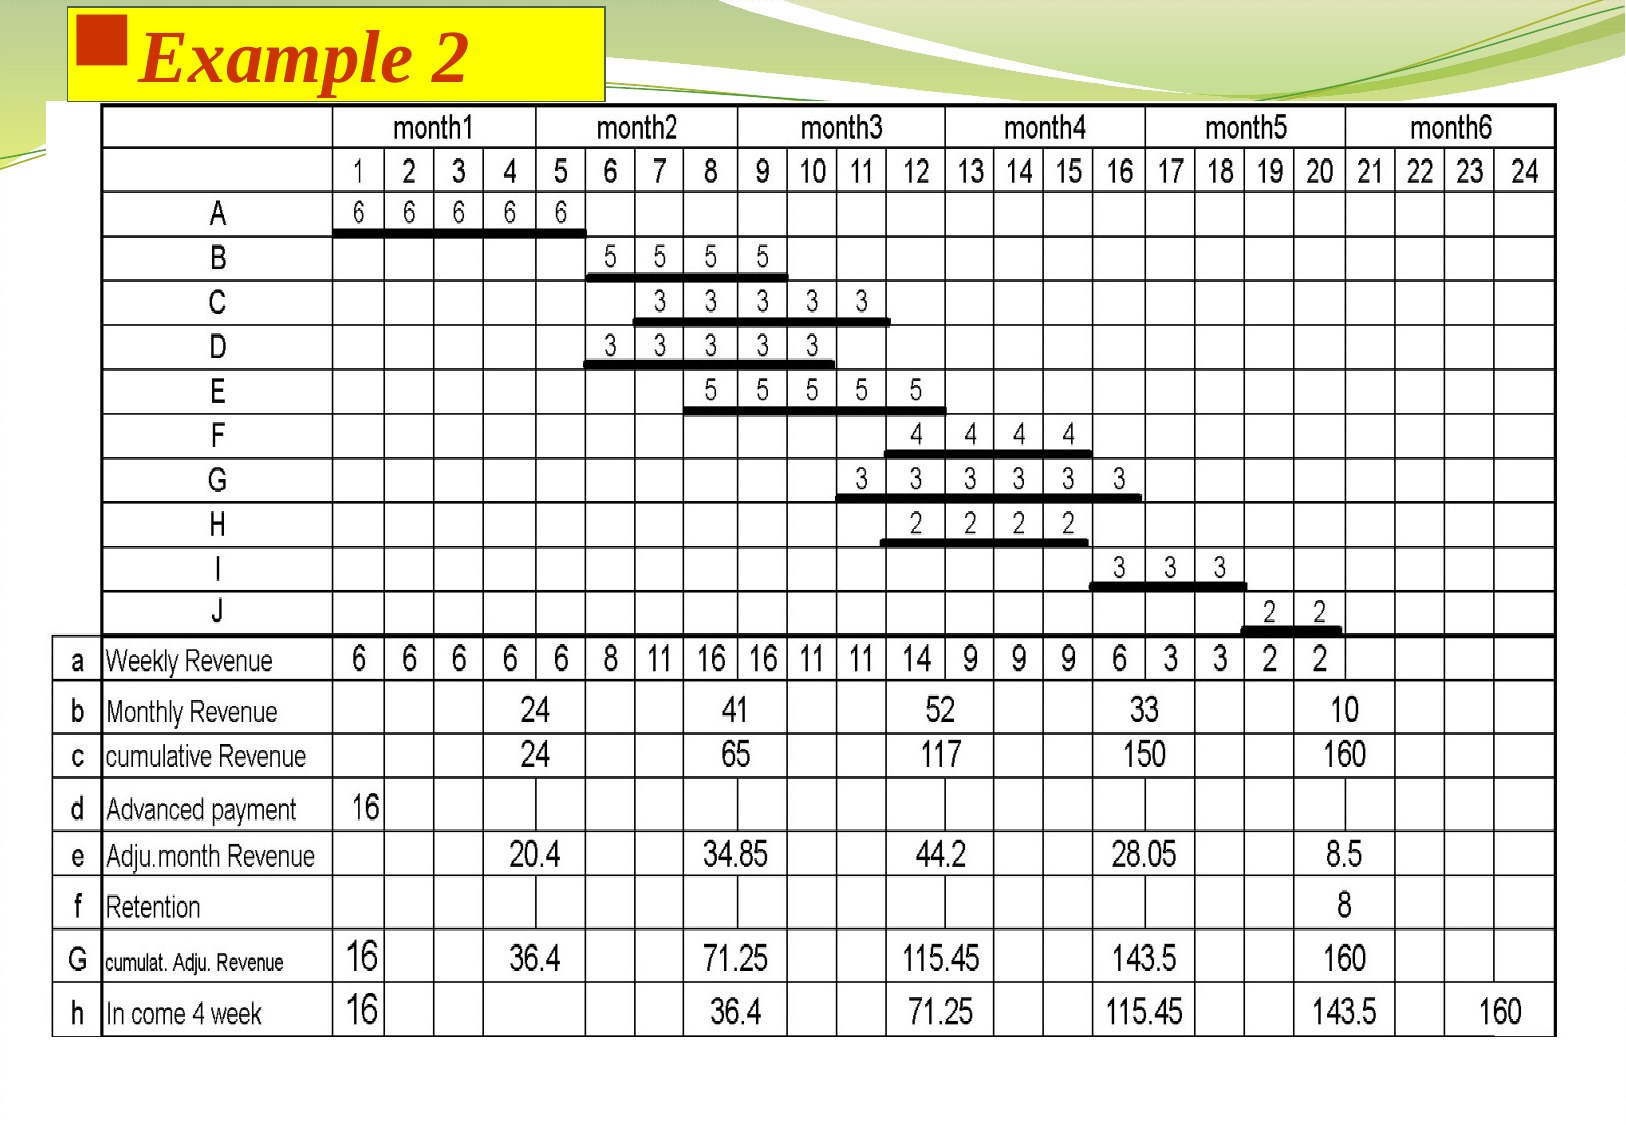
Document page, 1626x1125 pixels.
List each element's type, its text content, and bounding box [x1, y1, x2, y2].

picture [46, 101, 1563, 1037]
text_box Example 2 [67, 7, 606, 101]
